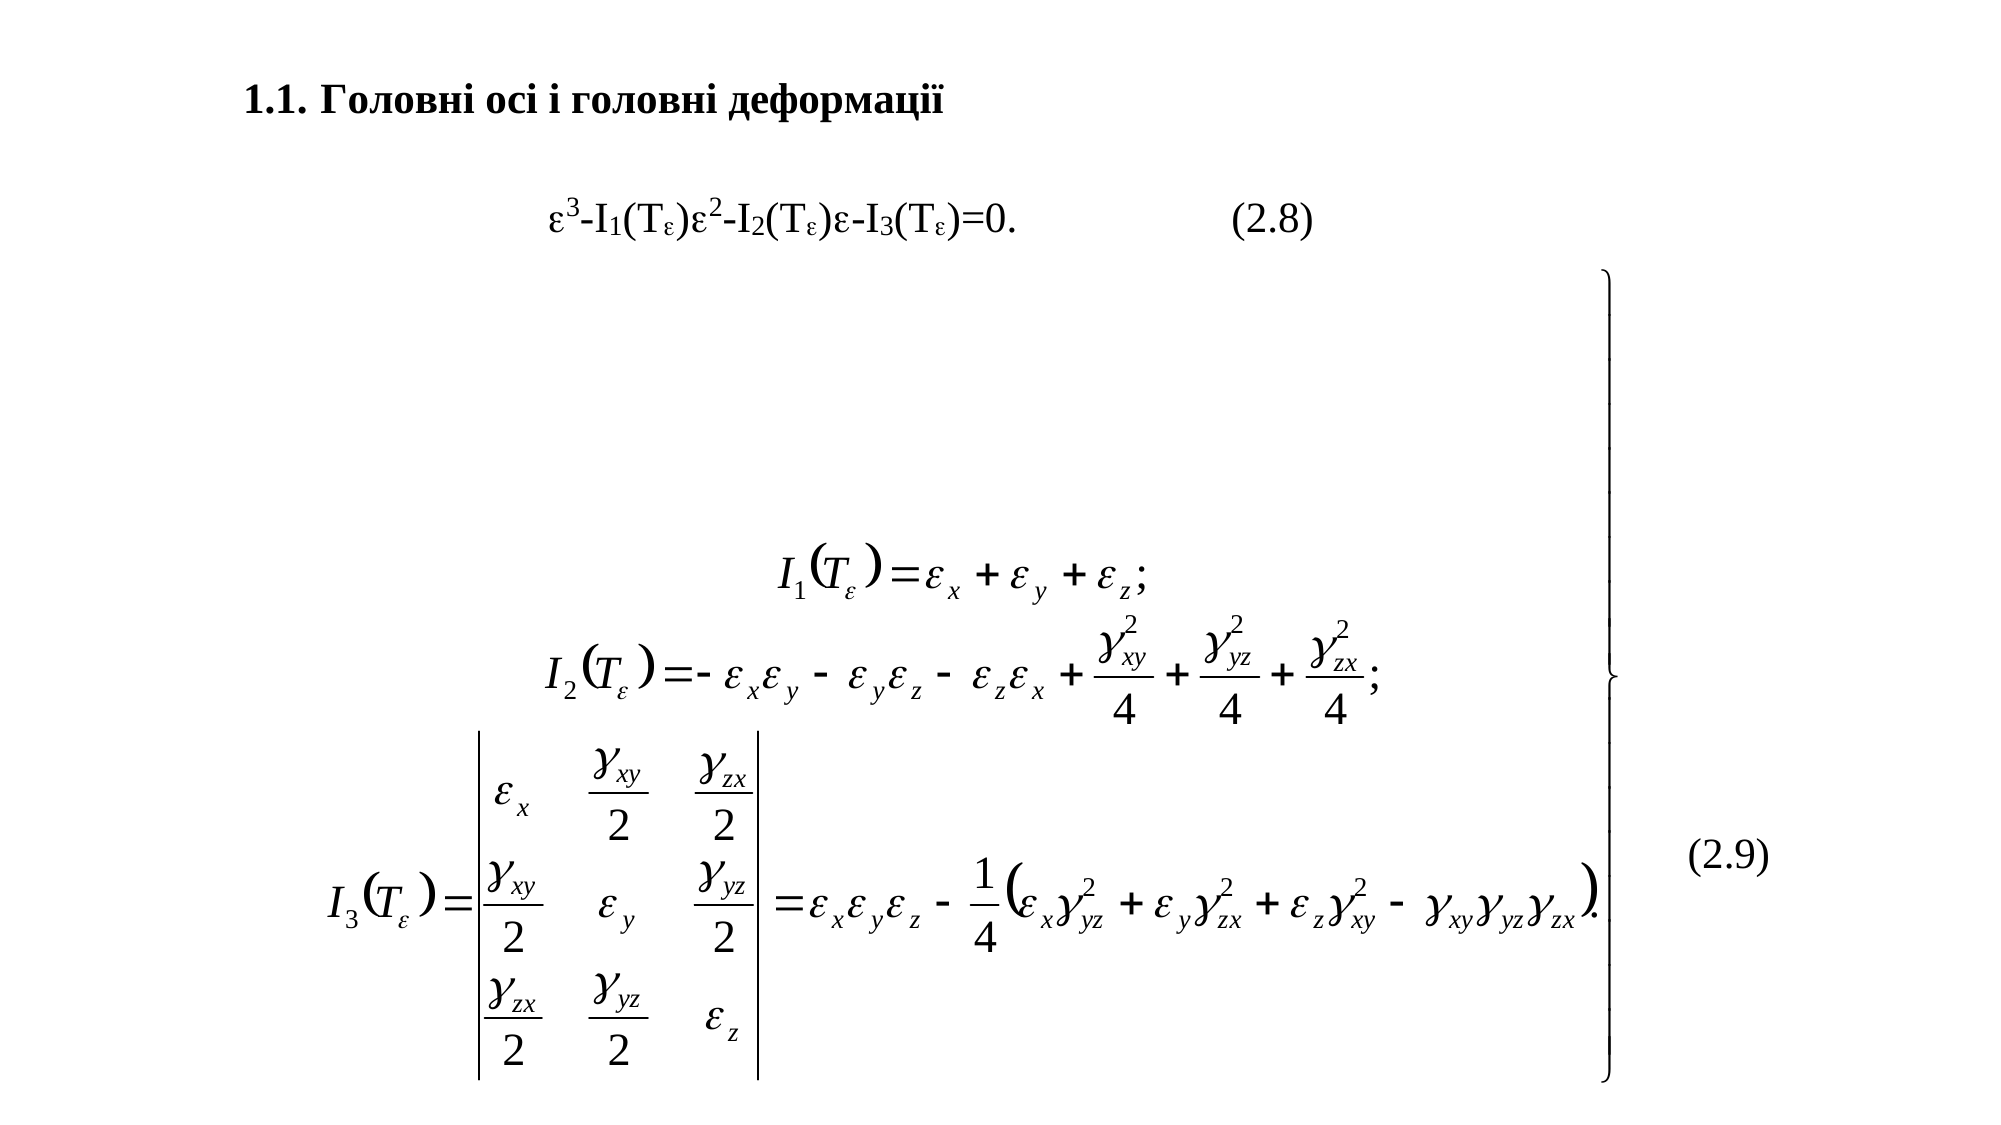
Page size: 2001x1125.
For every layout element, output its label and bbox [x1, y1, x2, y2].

text_box [166, 7, 1853, 1111]
